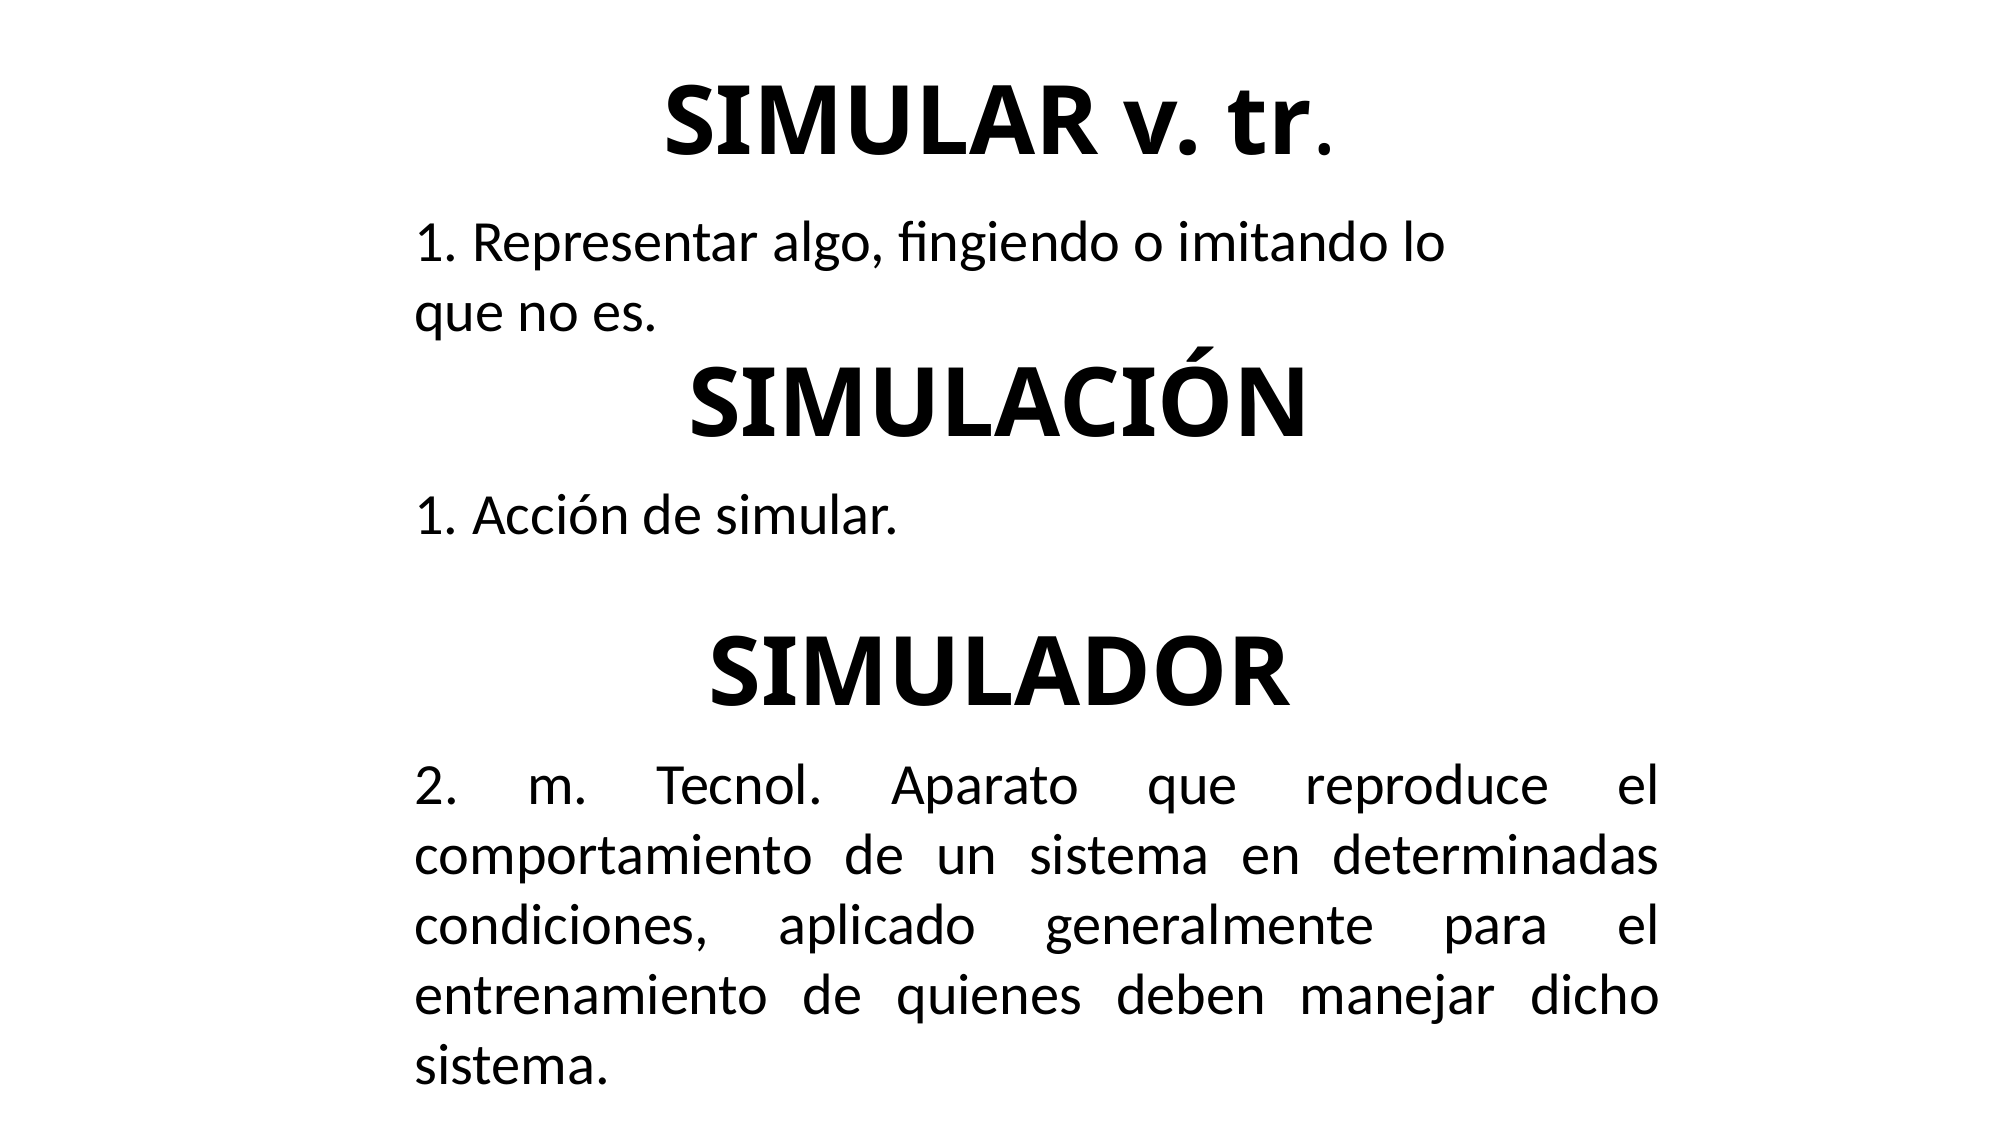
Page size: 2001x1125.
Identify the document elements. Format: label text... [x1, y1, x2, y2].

title SIMULAR v. tr. [399, 52, 1600, 195]
text_box SIMULADOR [399, 596, 1600, 738]
text_box SIMULACIÓN [399, 326, 1600, 470]
text_box 1. Representar algo, fingiendo o imitando lo que no es. [399, 195, 1536, 326]
text_box 2. m. Tecnol. Aparato que reproduce el comportamiento de un sistema en determinadas condiciones, aplicado generalmente para el entrenamiento de quienes deben manejar dicho sistema. [399, 738, 1676, 1104]
text_box 1. Acción de simular. [399, 469, 1536, 554]
